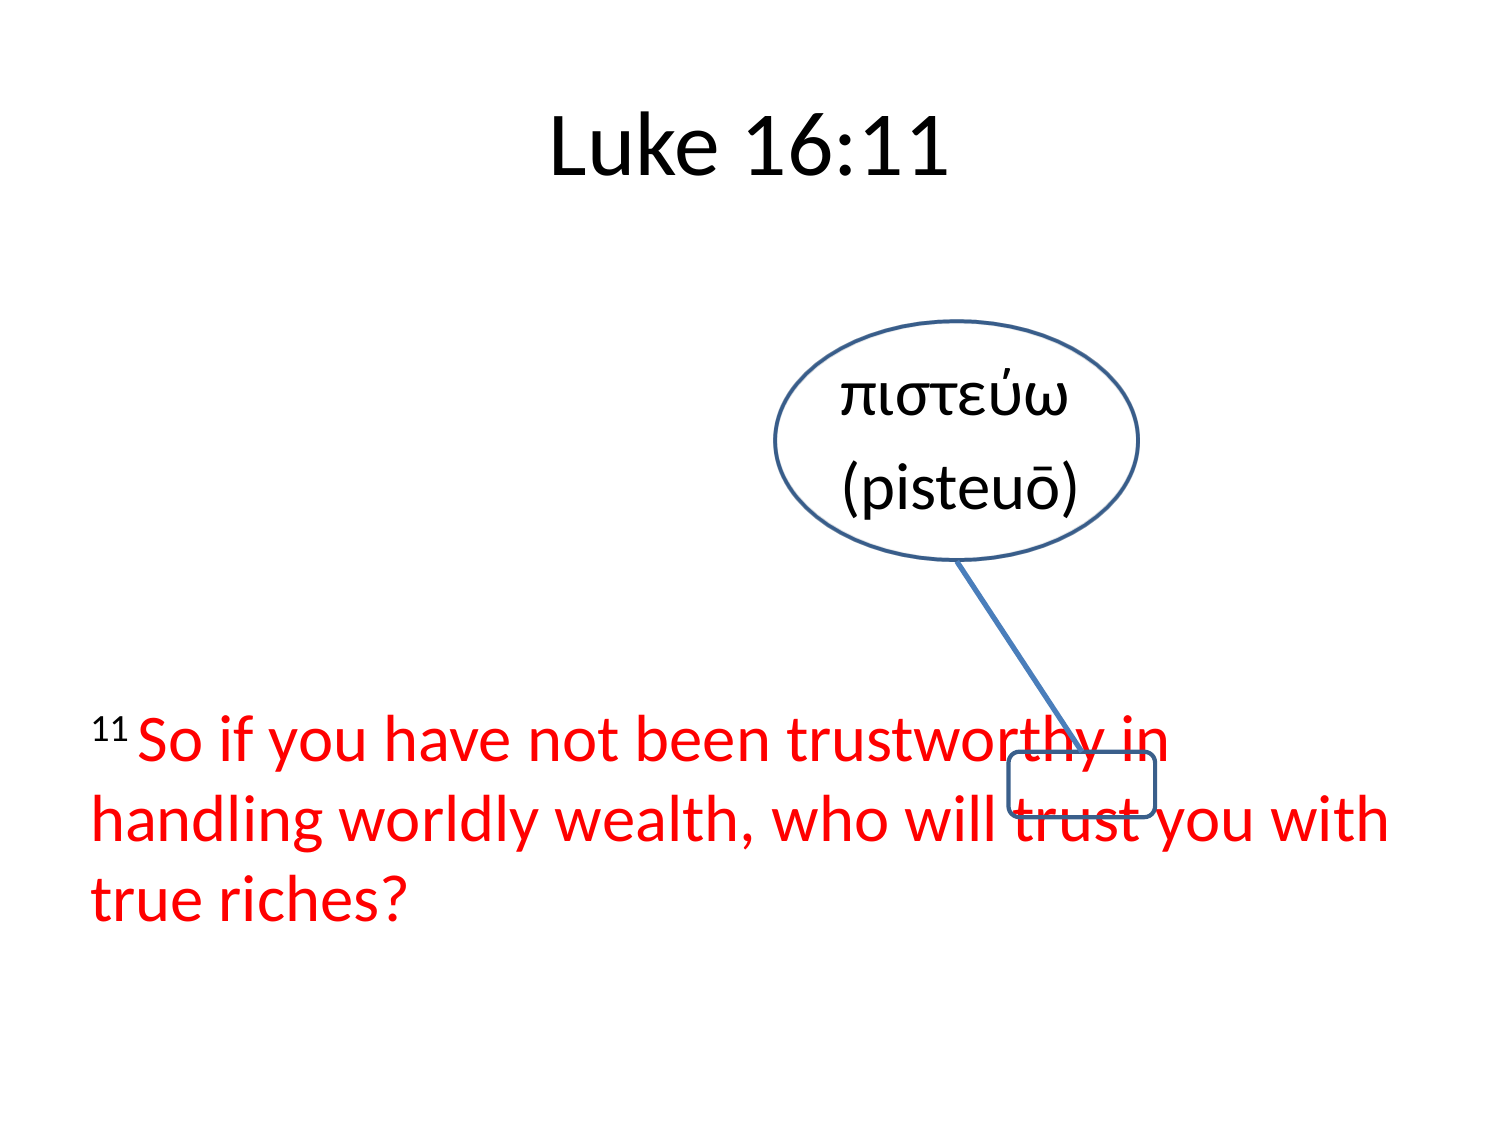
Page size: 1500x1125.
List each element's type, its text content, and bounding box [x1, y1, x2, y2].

picture [773, 319, 1141, 562]
title Luke 16:11 [75, 45, 1425, 233]
text_box [1006, 749, 1158, 820]
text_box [956, 561, 1083, 752]
list πιστεύω (pisteuō) 11 So if you have not been trustworthy in handling worldly wealth, who will trust you with true riches? [75, 262, 1425, 1005]
